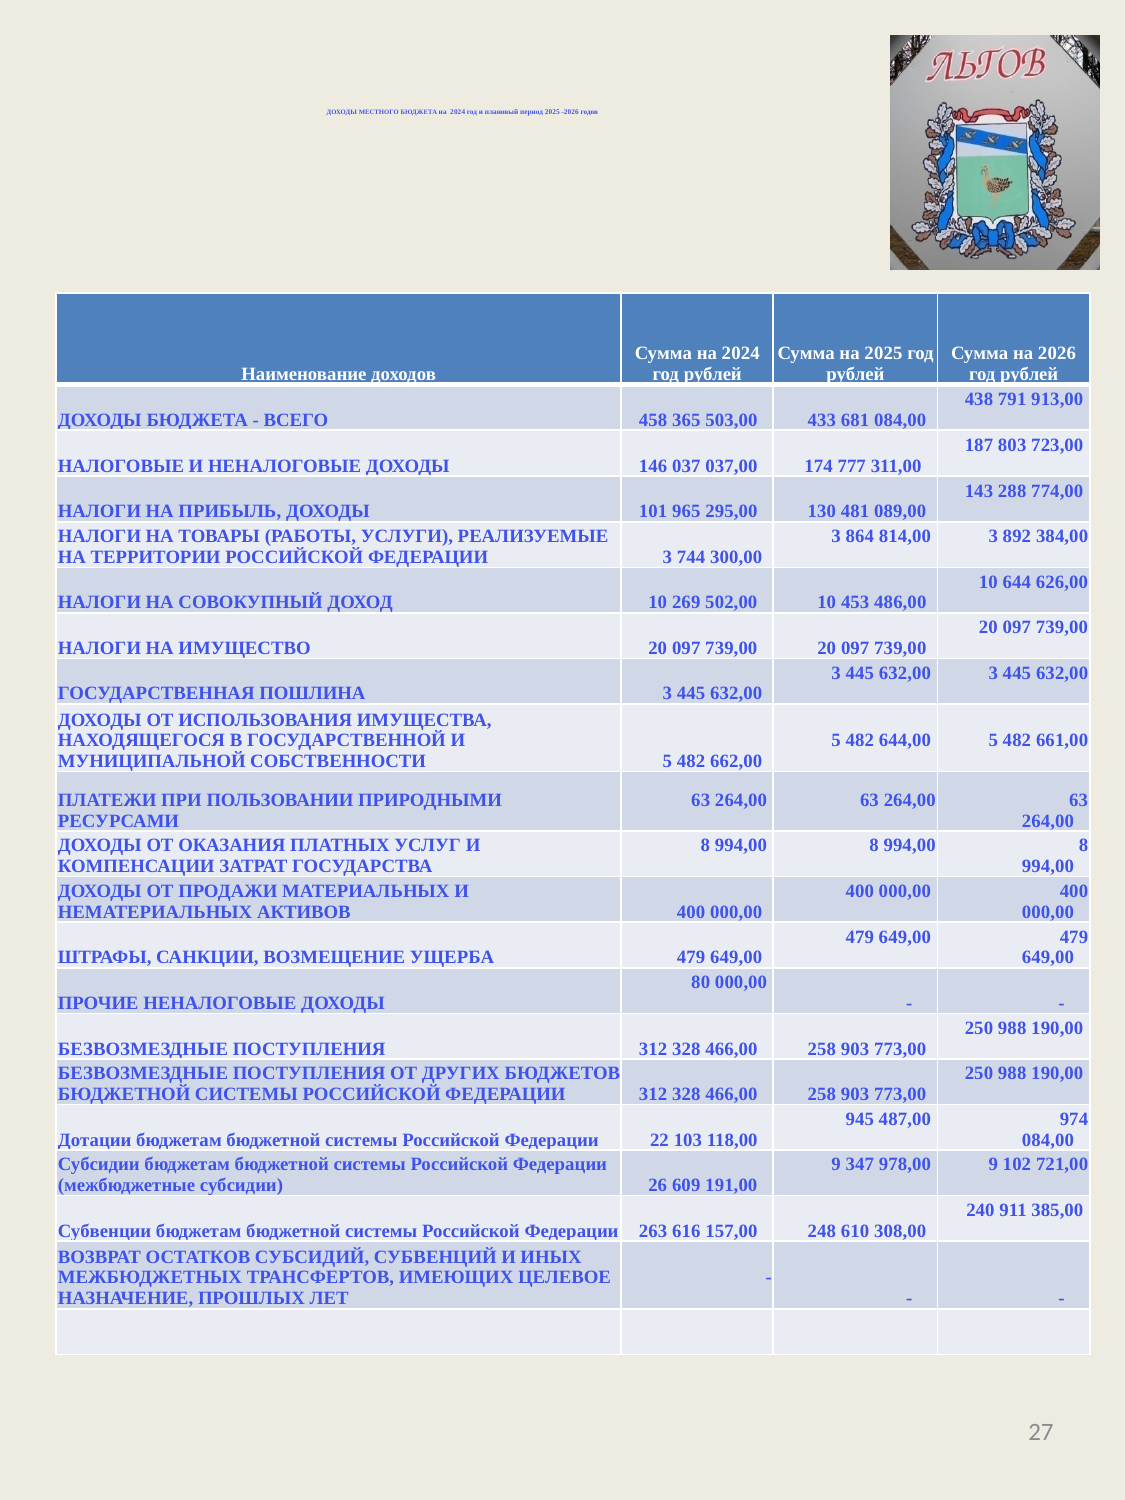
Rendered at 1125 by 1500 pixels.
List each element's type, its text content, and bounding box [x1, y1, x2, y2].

table_cell НАЛОГИ НА ИМУЩЕСТВО [57, 614, 620, 658]
table_cell 63 264,00 [774, 772, 937, 830]
table_cell 130 481 089,00 [774, 477, 937, 521]
slide_number 27 [806, 1390, 1069, 1471]
title ДОХОДЫ МЕСТНОГО БЮДЖЕТА на 2024 год и плановый период 2025 -2026 годов [117, 46, 809, 176]
table_cell 479 649,00 [622, 923, 772, 967]
table_cell 3 892 384,00 [938, 523, 1089, 567]
table_header Наименование доходов [57, 294, 620, 382]
table_cell - [622, 1242, 772, 1308]
table_cell ВОЗВРАТ ОСТАТКОВ СУБСИДИЙ, СУБВЕНЦИЙ И ИНЫХ МЕЖБЮДЖЕТНЫХ ТРАНСФЕРТОВ, ИМЕЮЩИХ ЦЕЛЕВОЕ НАЗНАЧЕНИЕ, ПРОШЛЫХ ЛЕТ [57, 1242, 620, 1308]
table_cell 312 328 466,00 [622, 1060, 772, 1104]
table_cell 80 000,00 [622, 969, 772, 1013]
table_cell 263 616 157,00 [622, 1196, 772, 1240]
table_cell 250 988 190,00 [938, 1060, 1089, 1104]
table_cell Субсидии бюджетам бюджетной системы Российской Федерации (межбюджетные субсидии) [57, 1151, 620, 1195]
table_cell НАЛОГИ НА СОВОКУПНЫЙ ДОХОД [57, 568, 620, 612]
table_cell 10 453 486,00 [774, 568, 937, 612]
table_cell 10 269 502,00 [622, 568, 772, 612]
table_cell 10 644 626,00 [938, 568, 1089, 612]
table_cell 250 988 190,00 [938, 1014, 1089, 1058]
table_cell 9 102 721,00 [938, 1151, 1089, 1195]
table_header Сумма на 2025 год рублей [774, 294, 937, 382]
table_cell - [938, 1242, 1089, 1308]
table_cell 400 000,00 [774, 877, 937, 921]
table_cell 26 609 191,00 [622, 1151, 772, 1195]
table_cell НАЛОГИ НА ПРИБЫЛЬ, ДОХОДЫ [57, 477, 620, 521]
table_cell 479 649,00 [938, 923, 1089, 967]
table_cell ПЛАТЕЖИ ПРИ ПОЛЬЗОВАНИИ ПРИРОДНЫМИ РЕСУРСАМИ [57, 772, 620, 830]
table_cell 5 482 662,00 [622, 705, 772, 771]
table_cell ДОХОДЫ БЮДЖЕТА - ВСЕГО [57, 387, 620, 429]
table_cell НАЛОГИ НА ТОВАРЫ (РАБОТЫ, УСЛУГИ), РЕАЛИЗУЕМЫЕ НА ТЕРРИТОРИИ РОССИЙСКОЙ ФЕДЕРАЦИИ [57, 523, 620, 567]
table_cell - [774, 1242, 937, 1308]
table_cell 187 803 723,00 [938, 431, 1089, 475]
table_cell 3 445 632,00 [774, 659, 937, 703]
table_cell 146 037 037,00 [622, 431, 772, 475]
table_cell 479 649,00 [774, 923, 937, 967]
table_cell 143 288 774,00 [938, 477, 1089, 521]
table_cell 8 994,00 [938, 832, 1089, 876]
table_cell 101 965 295,00 [622, 477, 772, 521]
table_cell 63 264,00 [938, 772, 1089, 830]
table_cell [774, 1310, 937, 1354]
table_cell ПРОЧИЕ НЕНАЛОГОВЫЕ ДОХОДЫ [57, 969, 620, 1013]
table_cell БЕЗВОЗМЕЗДНЫЕ ПОСТУПЛЕНИЯ [57, 1014, 620, 1058]
table_cell БЕЗВОЗМЕЗДНЫЕ ПОСТУПЛЕНИЯ ОТ ДРУГИХ БЮДЖЕТОВ БЮДЖЕТНОЙ СИСТЕМЫ РОССИЙСКОЙ ФЕДЕРАЦИИ [57, 1060, 620, 1104]
table_cell Дотации бюджетам бюджетной системы Российской Федерации [57, 1105, 620, 1149]
table_cell Субвенции бюджетам бюджетной системы Российской Федерации [57, 1196, 620, 1240]
table_cell ШТРАФЫ, САНКЦИИ, ВОЗМЕЩЕНИЕ УЩЕРБА [57, 923, 620, 967]
table_cell 3 445 632,00 [622, 659, 772, 703]
table_cell 400 000,00 [938, 877, 1089, 921]
table_cell НАЛОГОВЫЕ И НЕНАЛОГОВЫЕ ДОХОДЫ [57, 431, 620, 475]
table_cell 3 864 814,00 [774, 523, 937, 567]
table_cell 63 264,00 [622, 772, 772, 830]
table_cell 3 744 300,00 [622, 523, 772, 567]
table_cell 20 097 739,00 [622, 614, 772, 658]
table_cell ДОХОДЫ ОТ ОКАЗАНИЯ ПЛАТНЫХ УСЛУГ И КОМПЕНСАЦИИ ЗАТРАТ ГОСУДАРСТВА [57, 832, 620, 876]
table_cell ДОХОДЫ ОТ ИСПОЛЬЗОВАНИЯ ИМУЩЕСТВА, НАХОДЯЩЕГОСЯ В ГОСУДАРСТВЕННОЙ И МУНИЦИПАЛЬНОЙ СОБСТВЕННОСТИ [57, 705, 620, 771]
table_header Сумма на 2024 год рублей [622, 294, 772, 382]
table_cell 433 681 084,00 [774, 387, 937, 429]
table_cell - [774, 969, 937, 1013]
table_cell 258 903 773,00 [774, 1060, 937, 1104]
table_cell ГОСУДАРСТВЕННАЯ ПОШЛИНА [57, 659, 620, 703]
table_cell 9 347 978,00 [774, 1151, 937, 1195]
table_header Сумма на 2026 год рублей [938, 294, 1089, 382]
table_cell 8 994,00 [774, 832, 937, 876]
table_cell 458 365 503,00 [622, 387, 772, 429]
table_cell [622, 1310, 772, 1354]
table_cell ДОХОДЫ ОТ ПРОДАЖИ МАТЕРИАЛЬНЫХ И НЕМАТЕРИАЛЬНЫХ АКТИВОВ [57, 877, 620, 921]
table_cell 20 097 739,00 [938, 614, 1089, 658]
table_cell 945 487,00 [774, 1105, 937, 1149]
table_cell 248 610 308,00 [774, 1196, 937, 1240]
table_cell 400 000,00 [622, 877, 772, 921]
table_cell 5 482 644,00 [774, 705, 937, 771]
table_cell 258 903 773,00 [774, 1014, 937, 1058]
picture [890, 34, 1100, 270]
table_cell [57, 1310, 620, 1354]
table_cell - [938, 969, 1089, 1013]
table_cell [938, 1310, 1089, 1354]
table_cell 438 791 913,00 [938, 387, 1089, 429]
table_cell 974 084,00 [938, 1105, 1089, 1149]
table_cell 22 103 118,00 [622, 1105, 772, 1149]
table_cell 240 911 385,00 [938, 1196, 1089, 1240]
table_cell 174 777 311,00 [774, 431, 937, 475]
table_cell 312 328 466,00 [622, 1014, 772, 1058]
table_cell 20 097 739,00 [774, 614, 937, 658]
table_cell 8 994,00 [622, 832, 772, 876]
table_cell 5 482 661,00 [938, 705, 1089, 771]
table_cell 3 445 632,00 [938, 659, 1089, 703]
